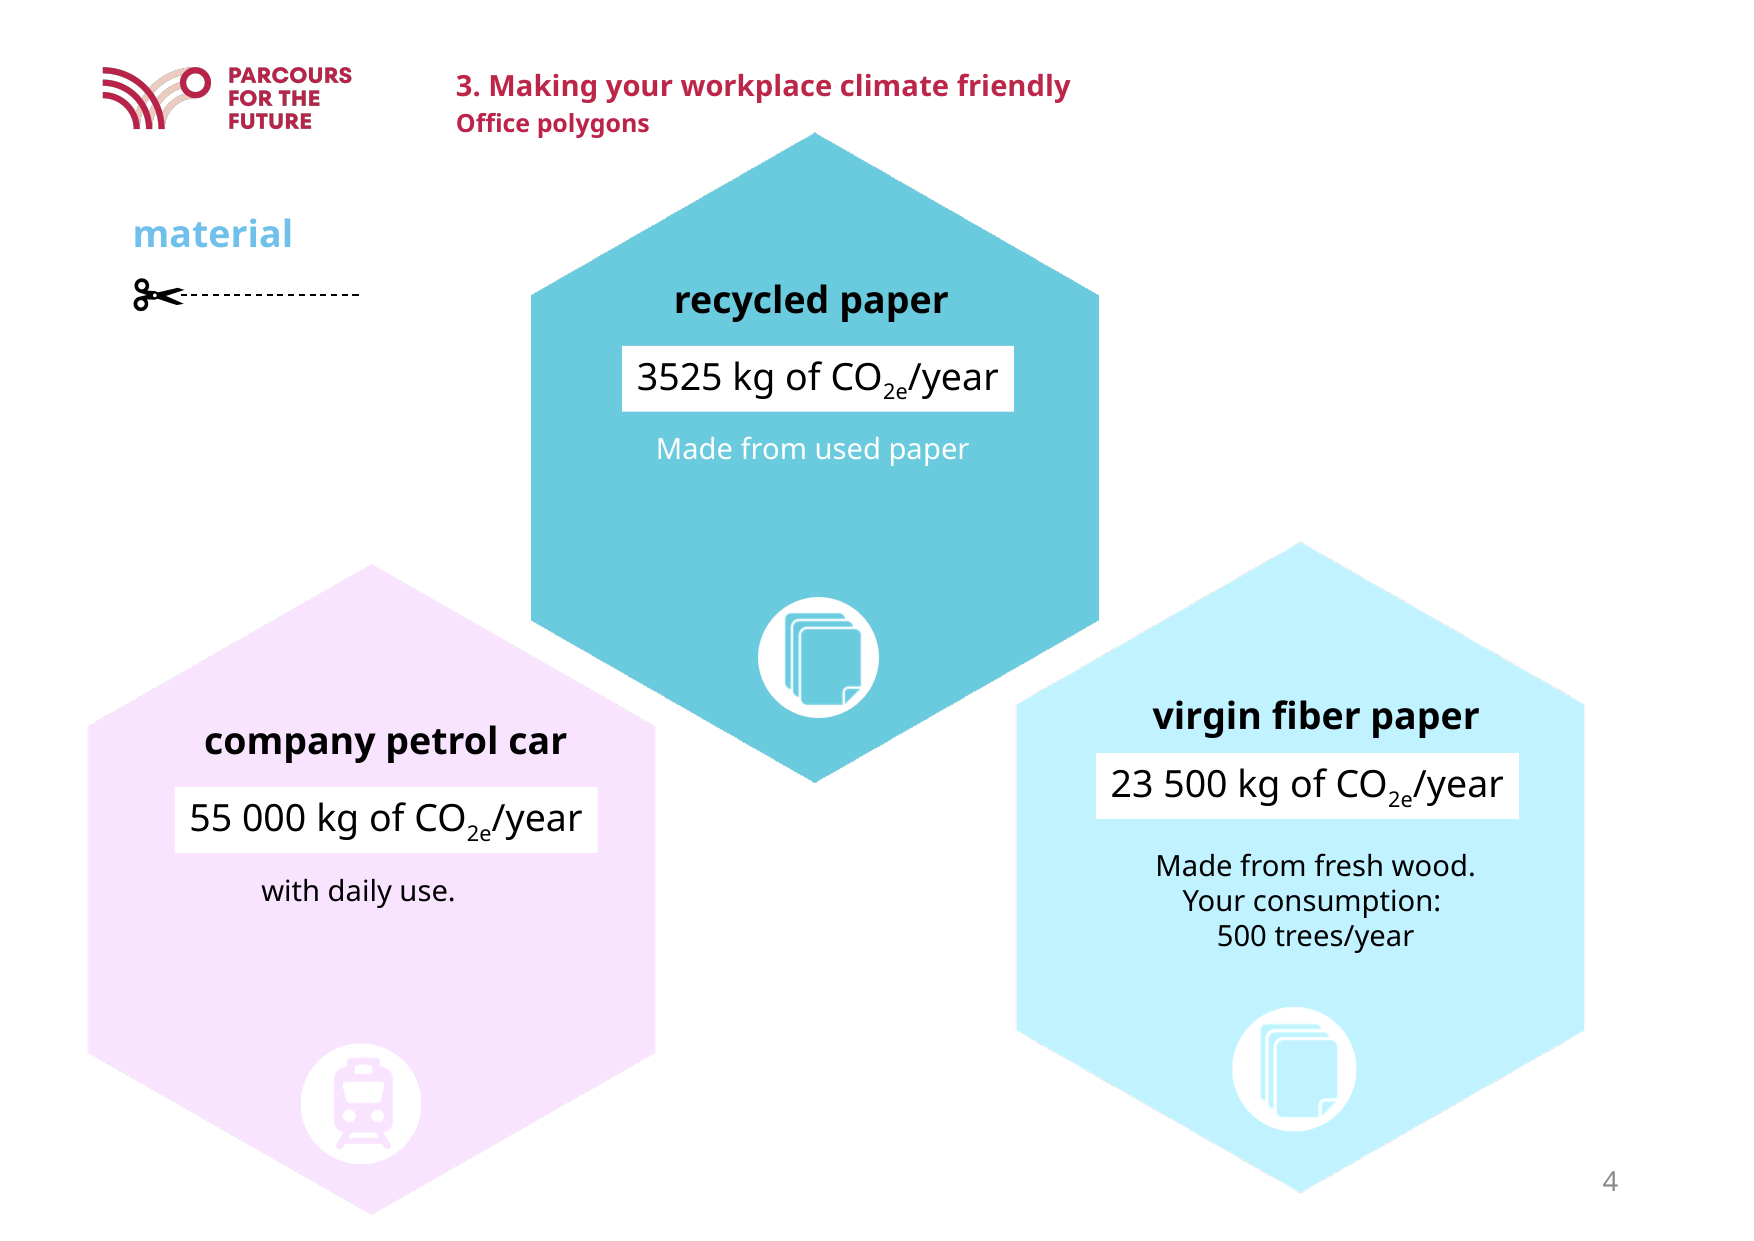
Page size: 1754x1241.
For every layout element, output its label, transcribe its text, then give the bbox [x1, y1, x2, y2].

picture [67, 33, 387, 163]
text_box material [117, 202, 309, 263]
picture [0, 51, 1706, 1241]
picture [116, 255, 197, 336]
